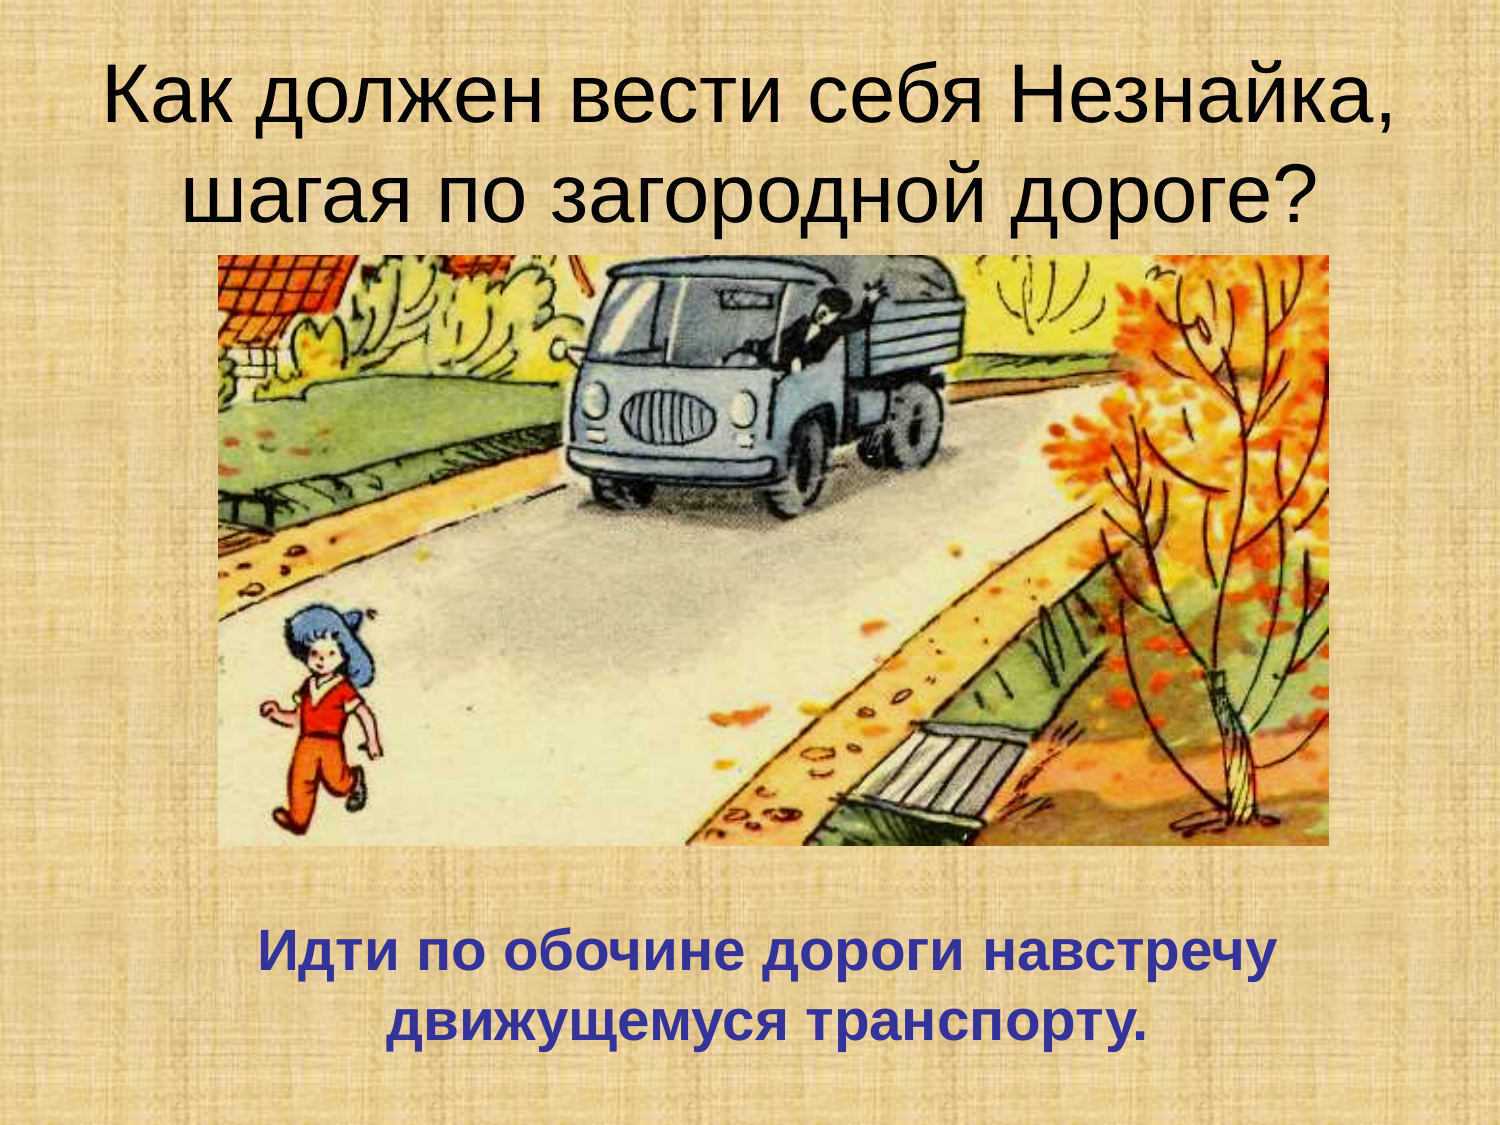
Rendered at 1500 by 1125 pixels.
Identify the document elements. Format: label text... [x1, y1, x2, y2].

picture [0, 0, 1500, 1125]
text_box Идти по обочине дороги навстречу движущемуся транспорту. [171, 904, 1365, 1060]
text_box Как должен вести себя Незнайка, шагая по загородной дороге? [74, 45, 1425, 233]
